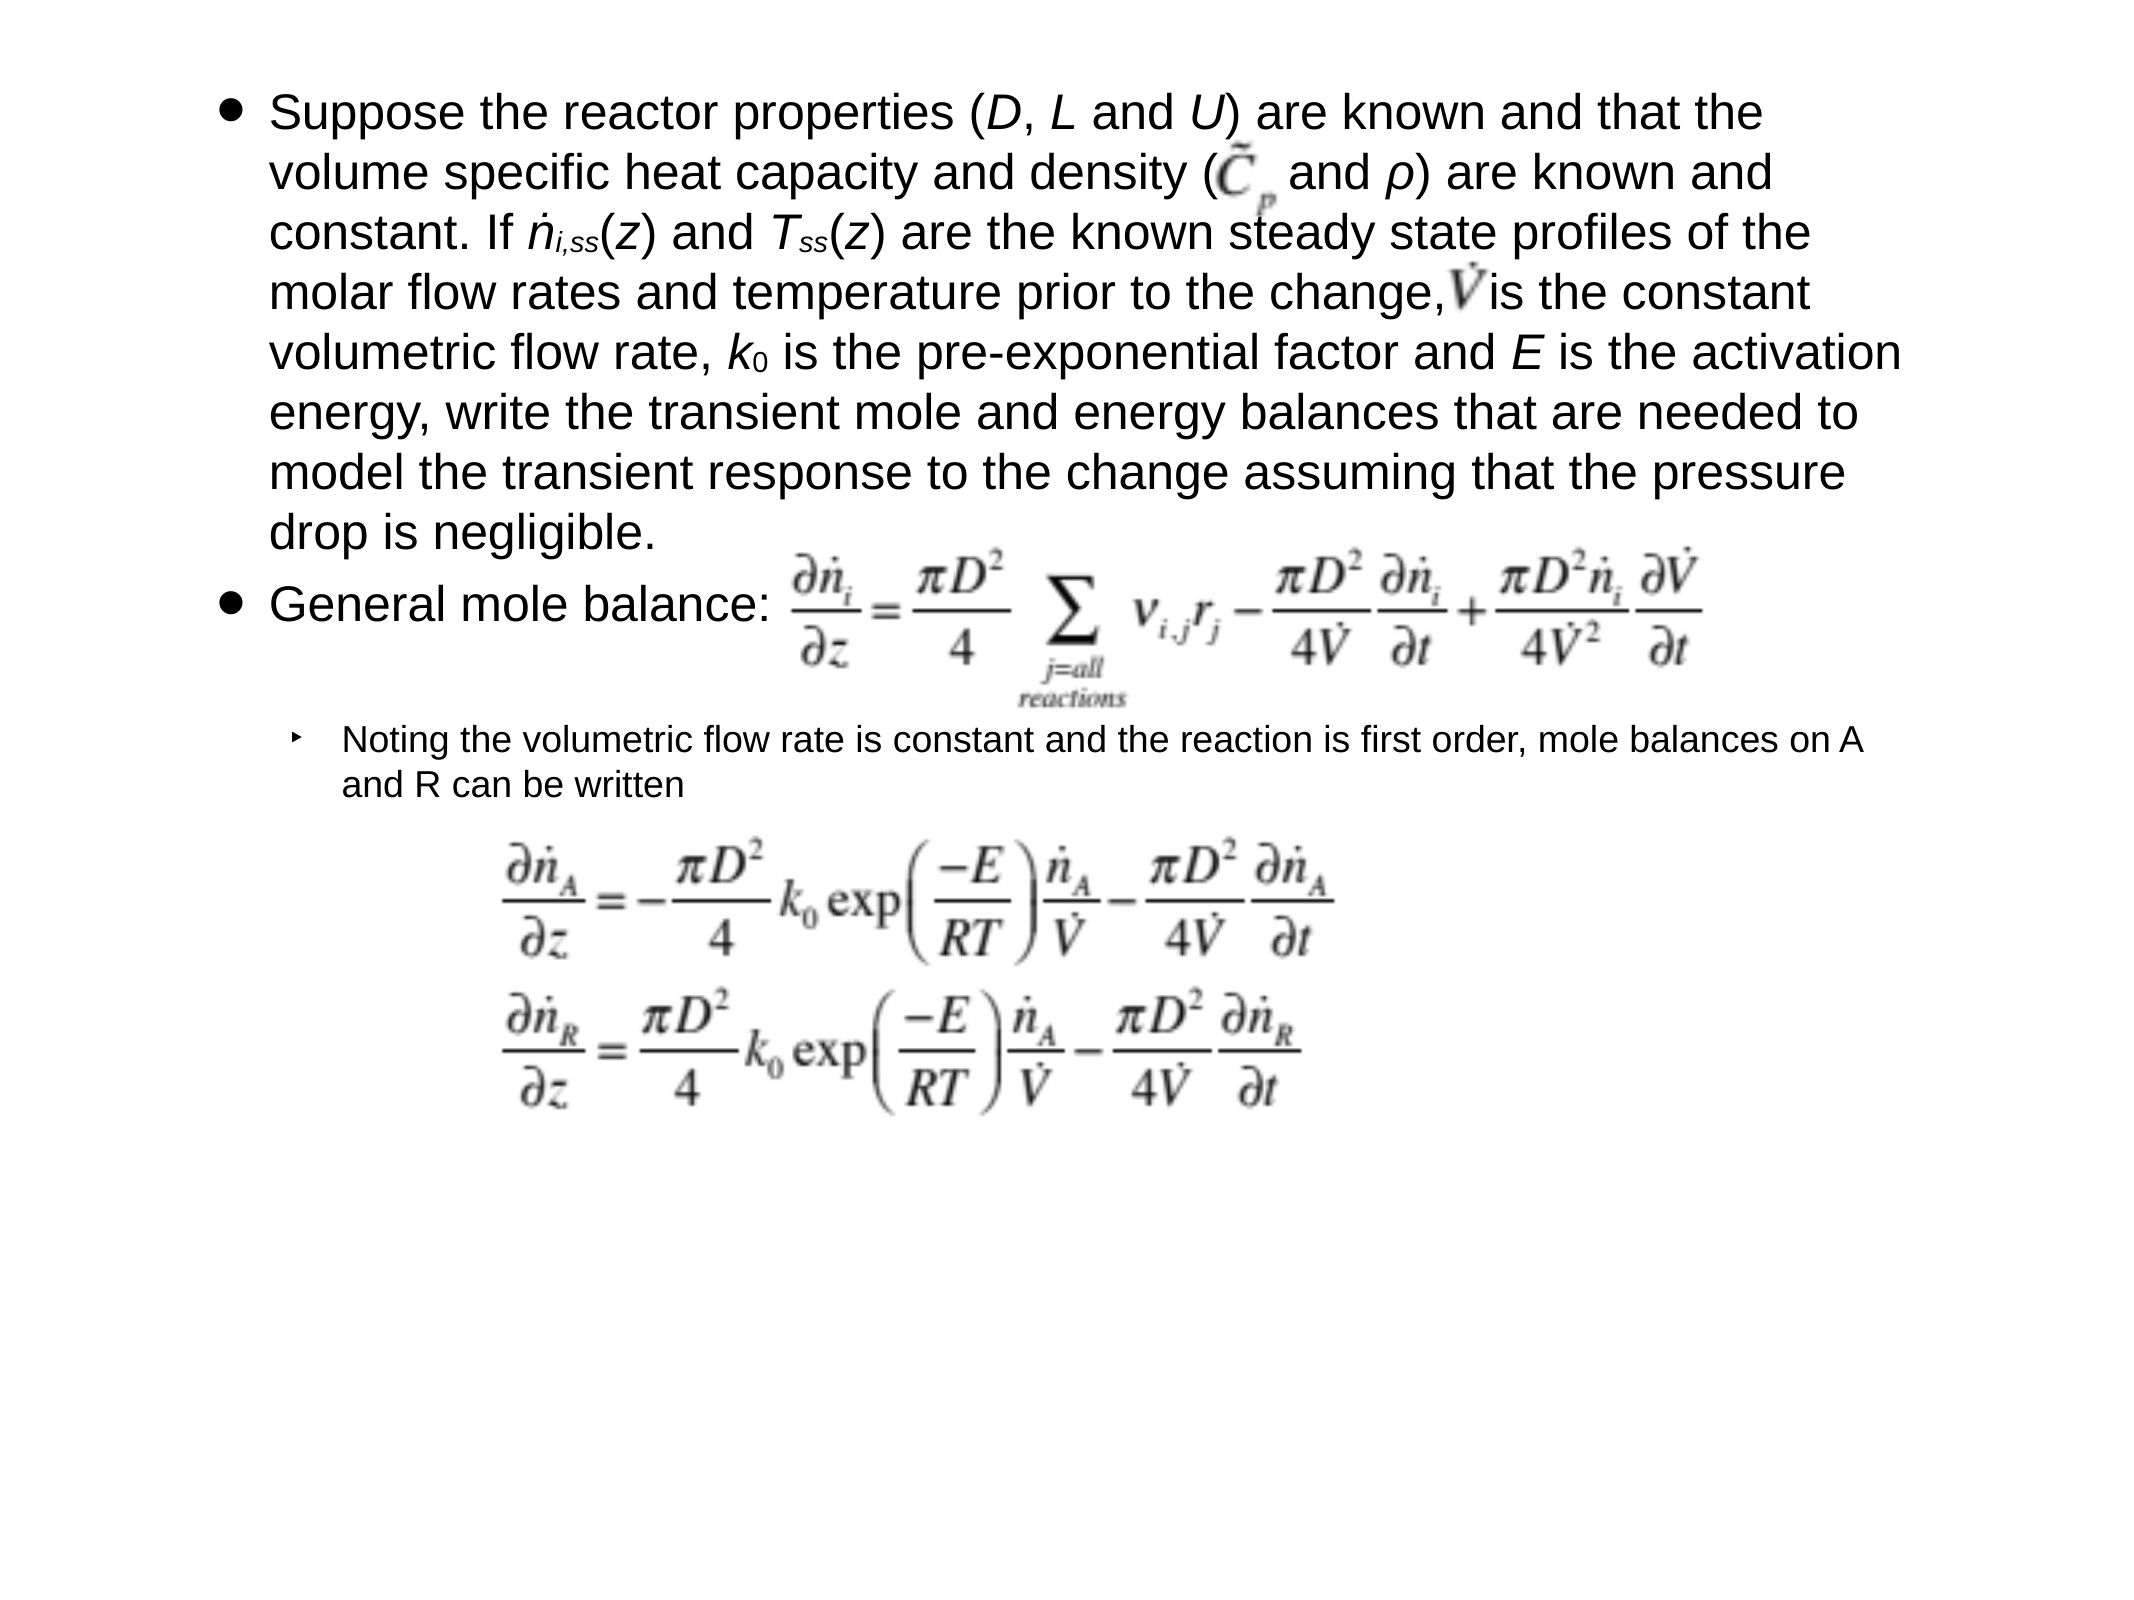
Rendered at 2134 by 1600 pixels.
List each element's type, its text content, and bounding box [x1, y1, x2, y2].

picture [497, 824, 1339, 1124]
picture [1441, 249, 1496, 318]
picture [1210, 131, 1283, 222]
picture [782, 535, 1707, 721]
list Suppose the reactor properties (D, L and U) are known and that the volume specific heat capacity and density ( and ρ) are known and constant. If ṅi,ss(z) and Tss(z) are the known steady state profiles of the molar flow rates and temperature prior to the change, is the constant volumetric flow rate, k0 is the pre-exponential factor and E is the activation energy, write the transient mole and energy balances that are needed to model the transient response to the change assuming that the pressure drop is negligible. General mole balance: Noting the volumetric flow rate is constant and the reaction is first order, mole balances on A and R can be written [208, 70, 1925, 1478]
